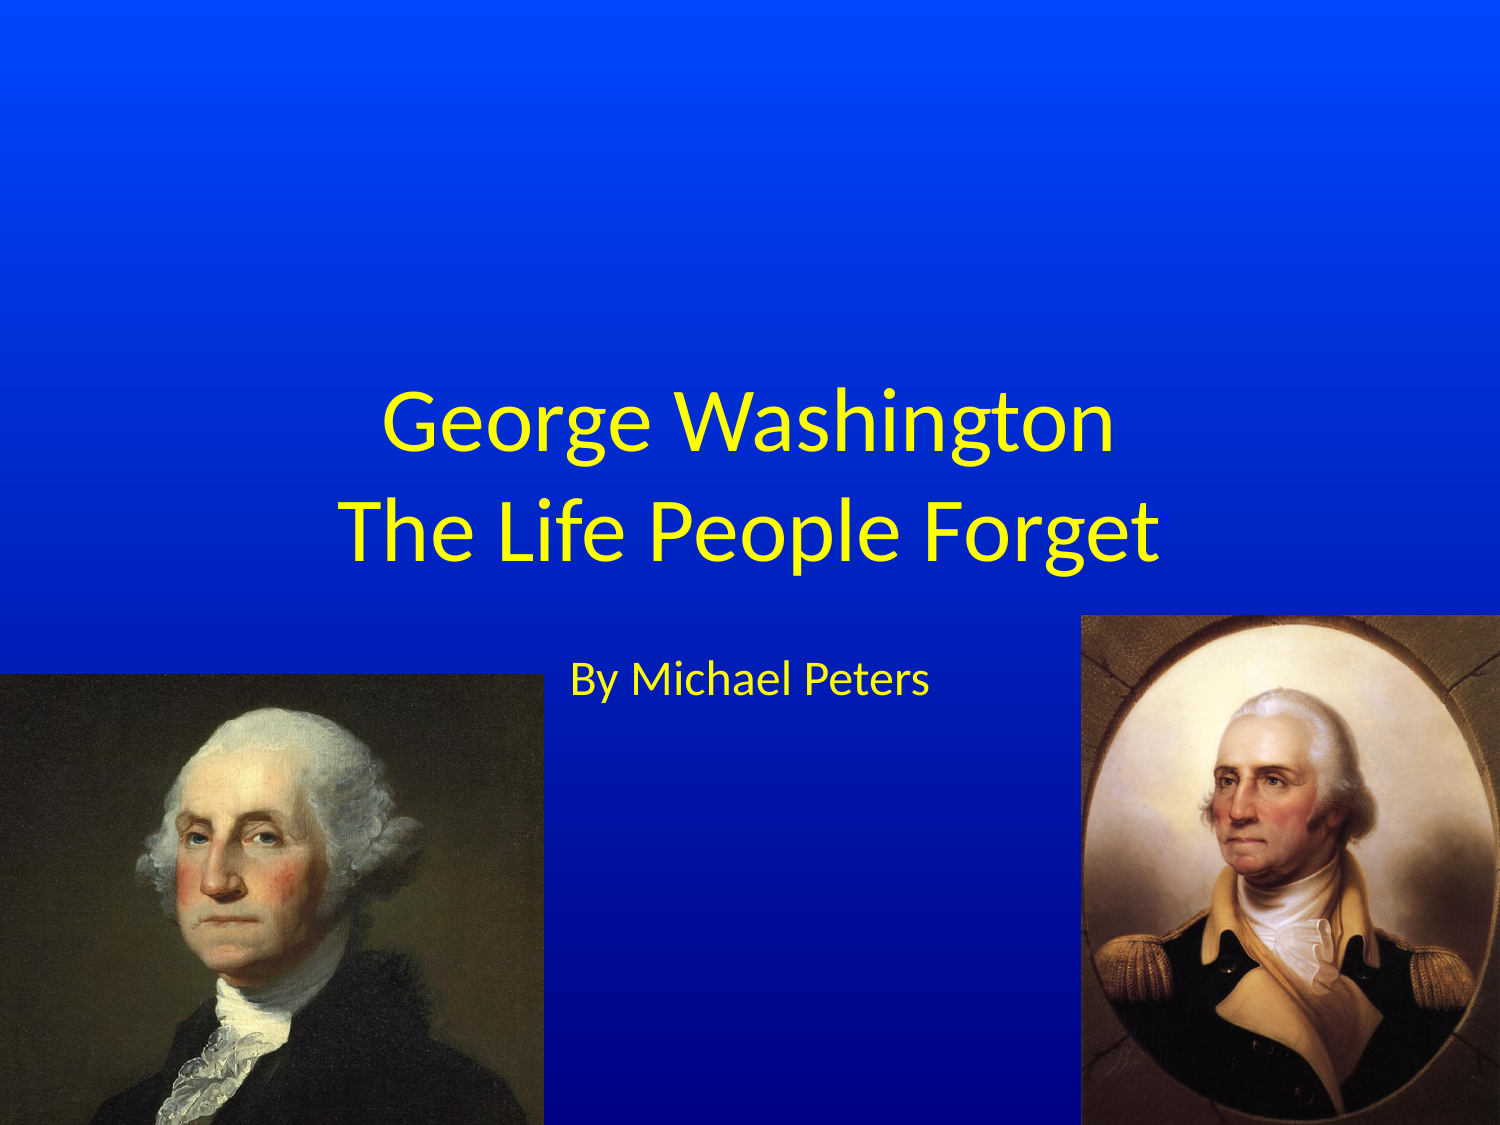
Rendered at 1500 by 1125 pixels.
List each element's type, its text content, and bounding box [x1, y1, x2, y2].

subtitle By Michael Peters [224, 637, 1076, 926]
picture [0, 674, 544, 1125]
title George Washington The Life People Forget [112, 349, 1388, 591]
picture [1081, 615, 1500, 1125]
